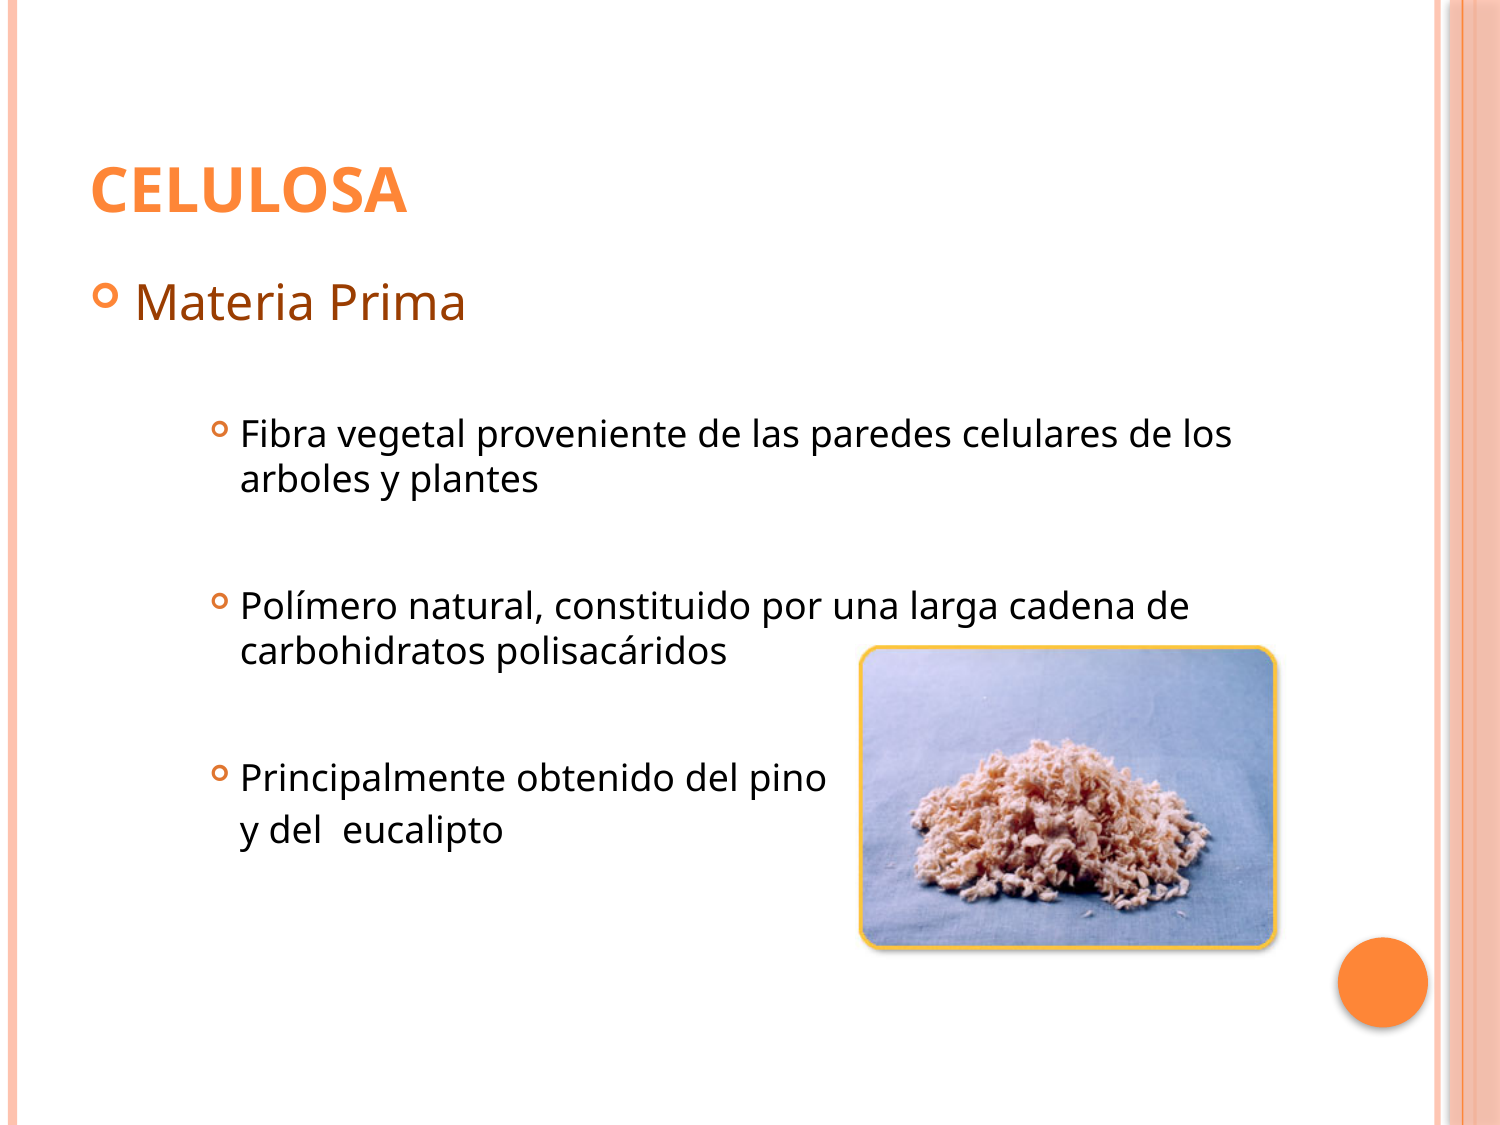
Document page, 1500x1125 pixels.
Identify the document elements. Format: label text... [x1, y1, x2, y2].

list Materia Prima Fibra vegetal proveniente de las paredes celulares de los arboles y plantes Polímero natural, constituido por una larga cadena de carbohidratos polisacáridos Principalmente obtenido del pino y del eucalipto [75, 262, 1300, 1062]
picture [854, 643, 1290, 963]
title Celulosa [75, 45, 1300, 233]
